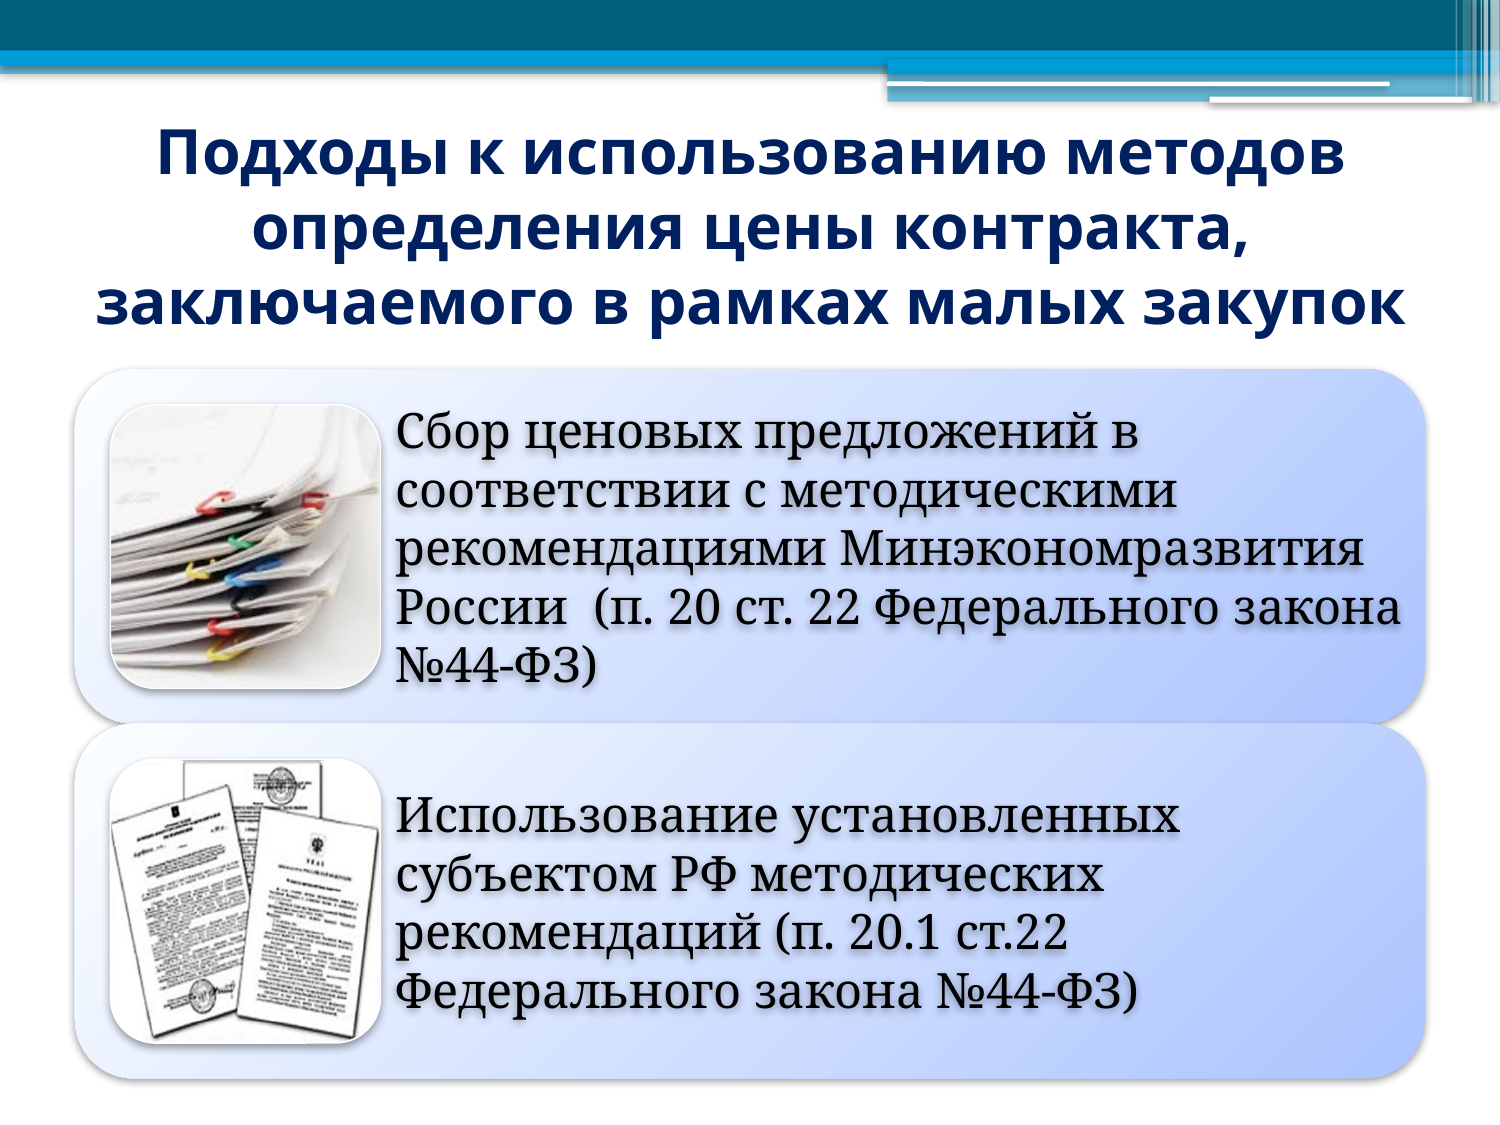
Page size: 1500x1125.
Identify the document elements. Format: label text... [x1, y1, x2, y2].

title Подходы к использованию методов определения цены контракта, заключаемого в рамках малых закупок [76, 137, 1427, 313]
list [74, 368, 1426, 1079]
